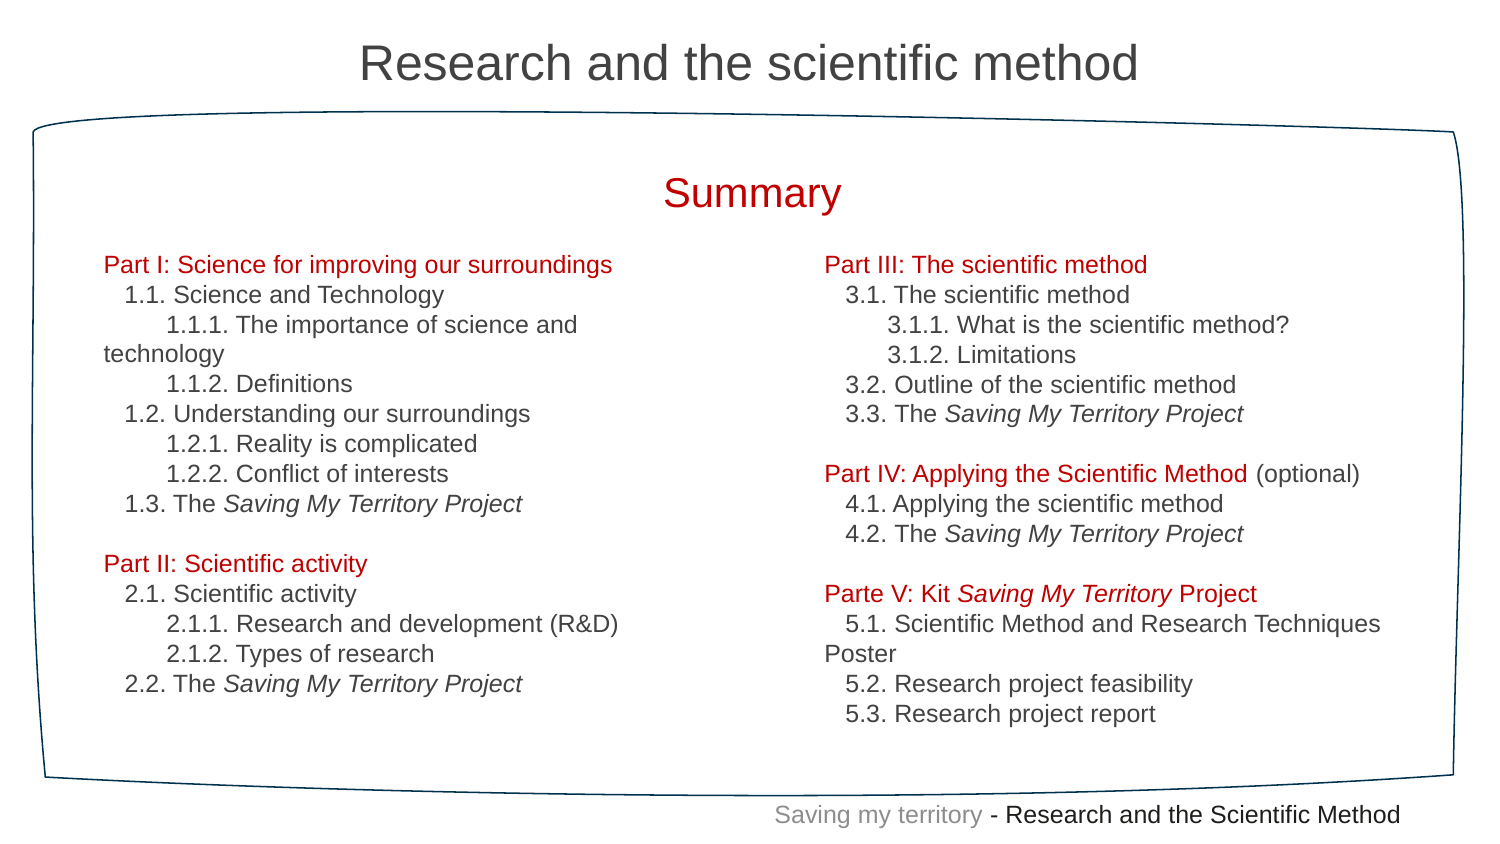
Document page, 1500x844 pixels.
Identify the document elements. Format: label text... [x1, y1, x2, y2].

text_box Saving my territory - Research and the Scientific Method [88, 790, 1417, 844]
text_box Part III: The scientific method 3.1. The scientific method 3.1.1. What is the scientific method? 3.1.2. Limitations 3.2. Outline of the scientific method 3.3. The Saving My Territory Project Part IV: Applying the Scientific Method (optional) 4.1. Applying the scientific method 4.2. The Saving My Territory Project Parte V: Kit Saving My Territory Project 5.1. Scientific Method and Research Techniques Poster 5.2. Research project feasibility 5.3. Research project report [809, 240, 1417, 765]
text_box Summary [88, 148, 1417, 234]
text_box Part I: Science for improving our surroundings 1.1. Science and Technology 1.1.1. The importance of science and technology 1.1.2. Definitions 1.2. Understanding our surroundings 1.2.1. Reality is complicated 1.2.2. Conflict of interests 1.3. The Saving My Territory Project Part II: Scientific activity 2.1. Scientific activity 2.1.1. Research and development (R&D) 2.1.2. Types of research 2.2. The Saving My Territory Project [88, 240, 651, 705]
text_box [32, 111, 1464, 790]
title Research and the scientific method [0, 20, 1499, 106]
